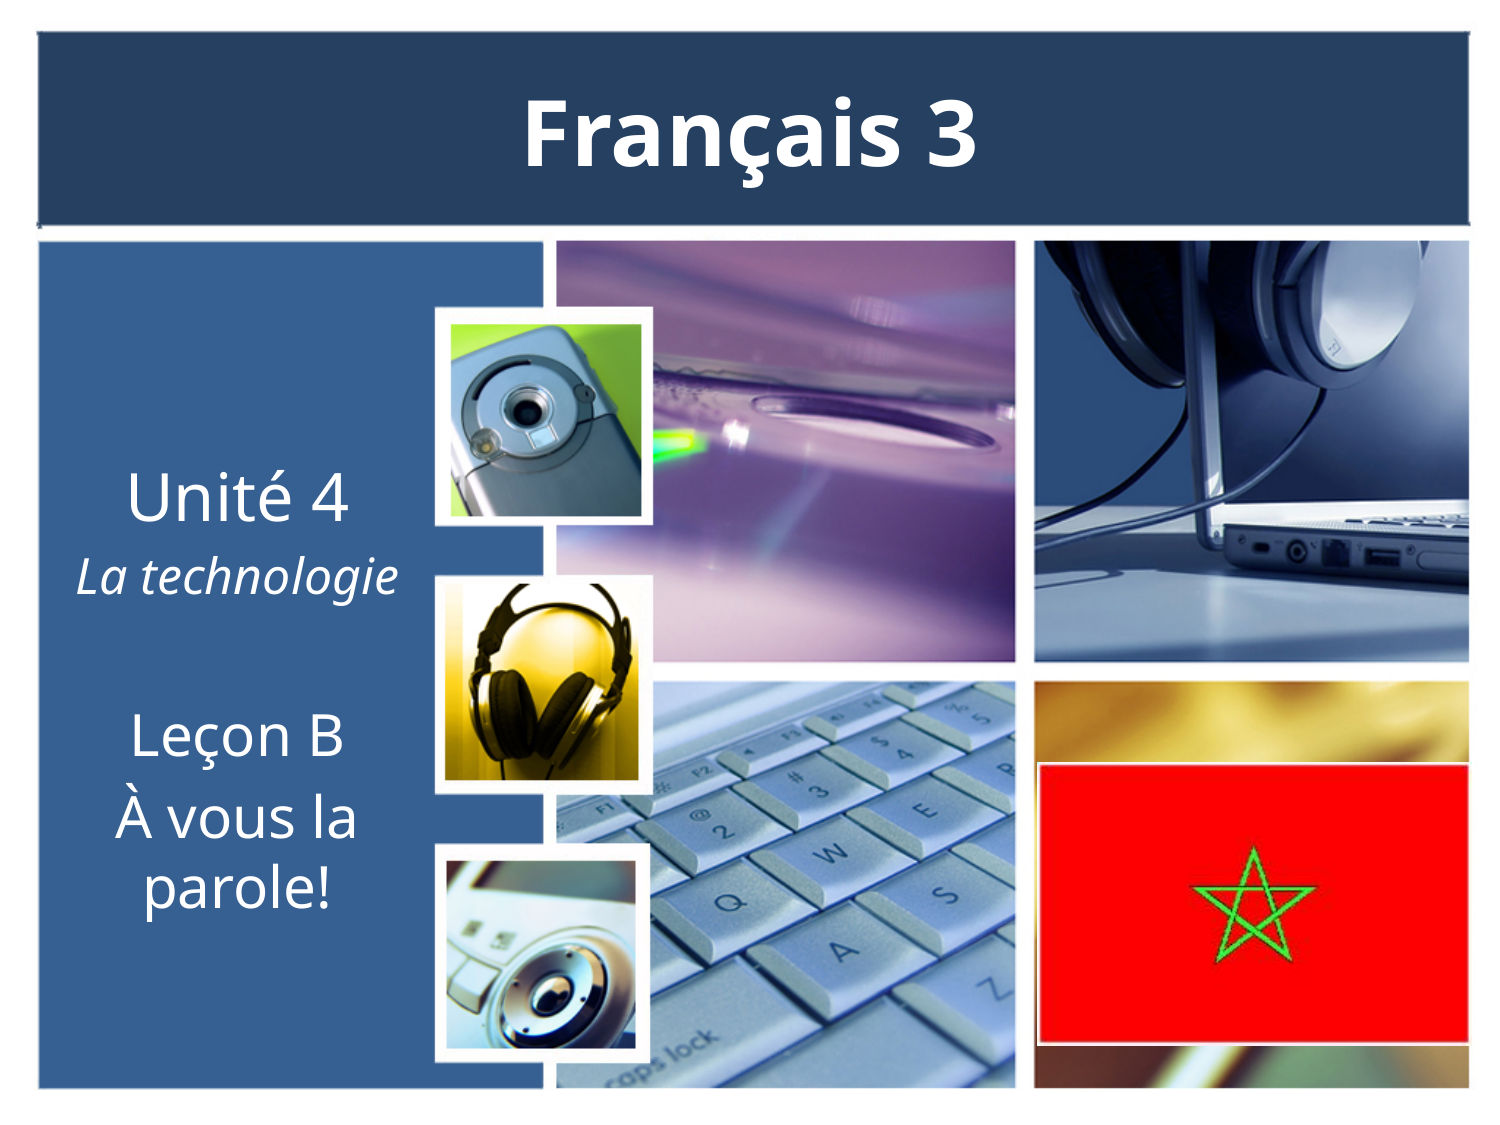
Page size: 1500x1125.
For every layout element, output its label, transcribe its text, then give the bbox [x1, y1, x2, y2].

title Français 3 [37, 34, 1463, 225]
picture [0, 0, 1500, 1125]
subtitle Unité 4 La technologie Leçon B À vous la parole! [37, 312, 438, 1063]
